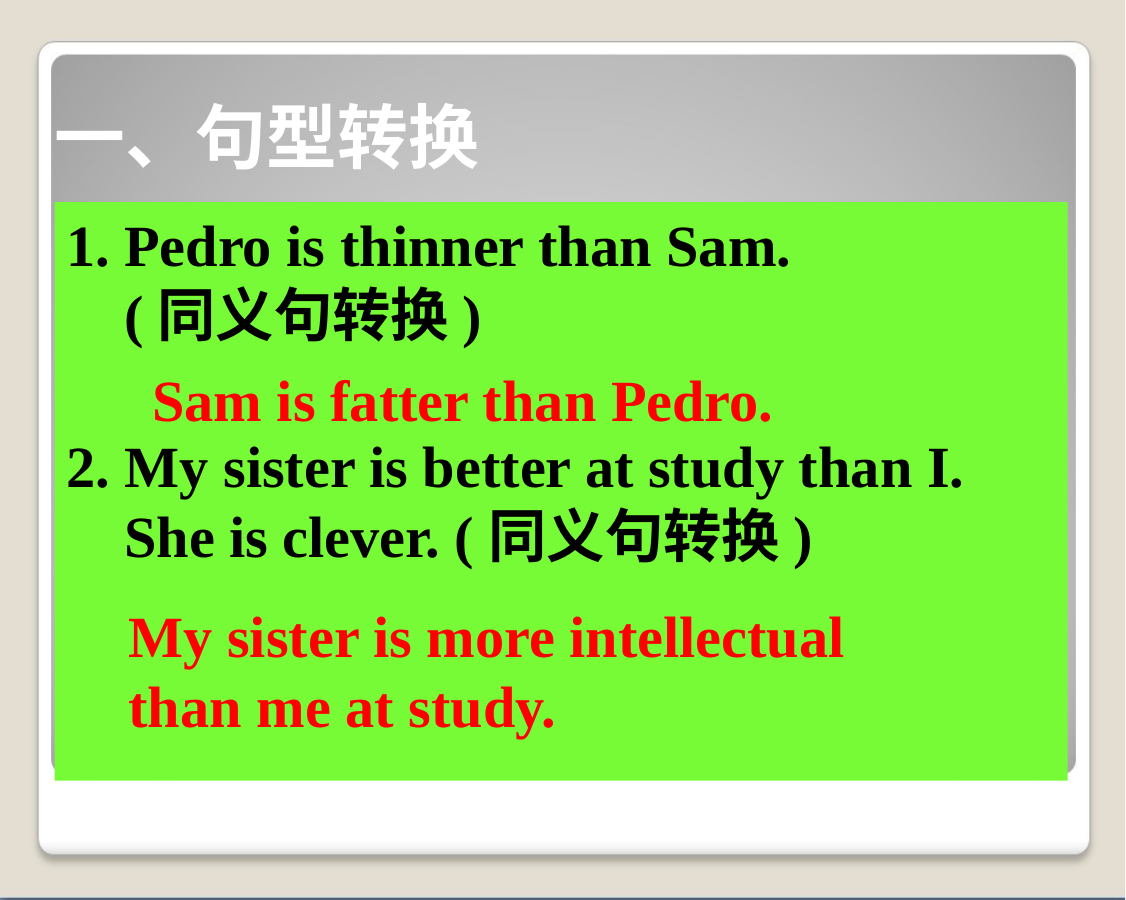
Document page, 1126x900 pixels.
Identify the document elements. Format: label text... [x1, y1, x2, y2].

list 1. Pedro is thinner than Sam. (同义句转换) 2. My sister is better at study than I. She is clever. (同义句转换) [54, 202, 1068, 781]
picture [0, 0, 1126, 900]
title 一、句型转换 [42, 60, 528, 211]
text_box Sam is fatter than Pedro. [137, 355, 882, 441]
text_box My sister is more intellectual than me at study. [113, 591, 965, 747]
